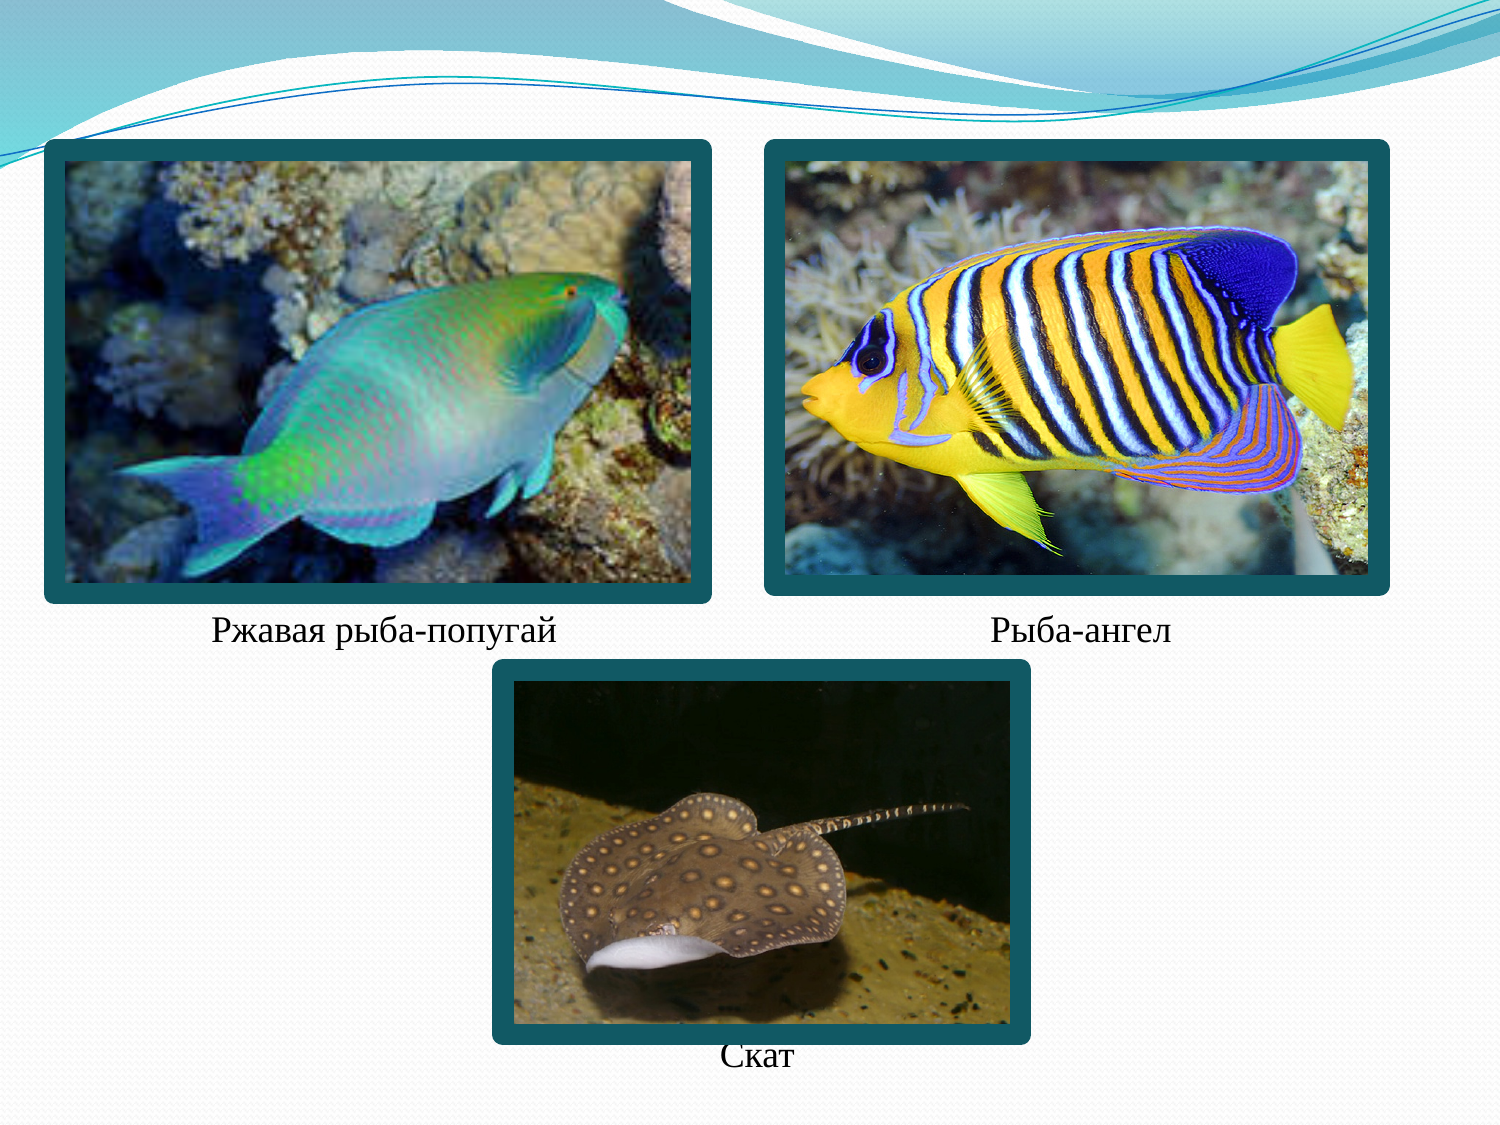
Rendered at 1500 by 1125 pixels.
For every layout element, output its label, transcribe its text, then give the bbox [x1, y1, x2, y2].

picture [785, 160, 1369, 575]
text_box Скат [705, 1045, 820, 1083]
text_box Ржавая рыба-попугай [196, 604, 582, 658]
text_box Рыба-ангел [975, 597, 1187, 658]
picture [64, 160, 692, 584]
picture [513, 680, 1011, 1025]
